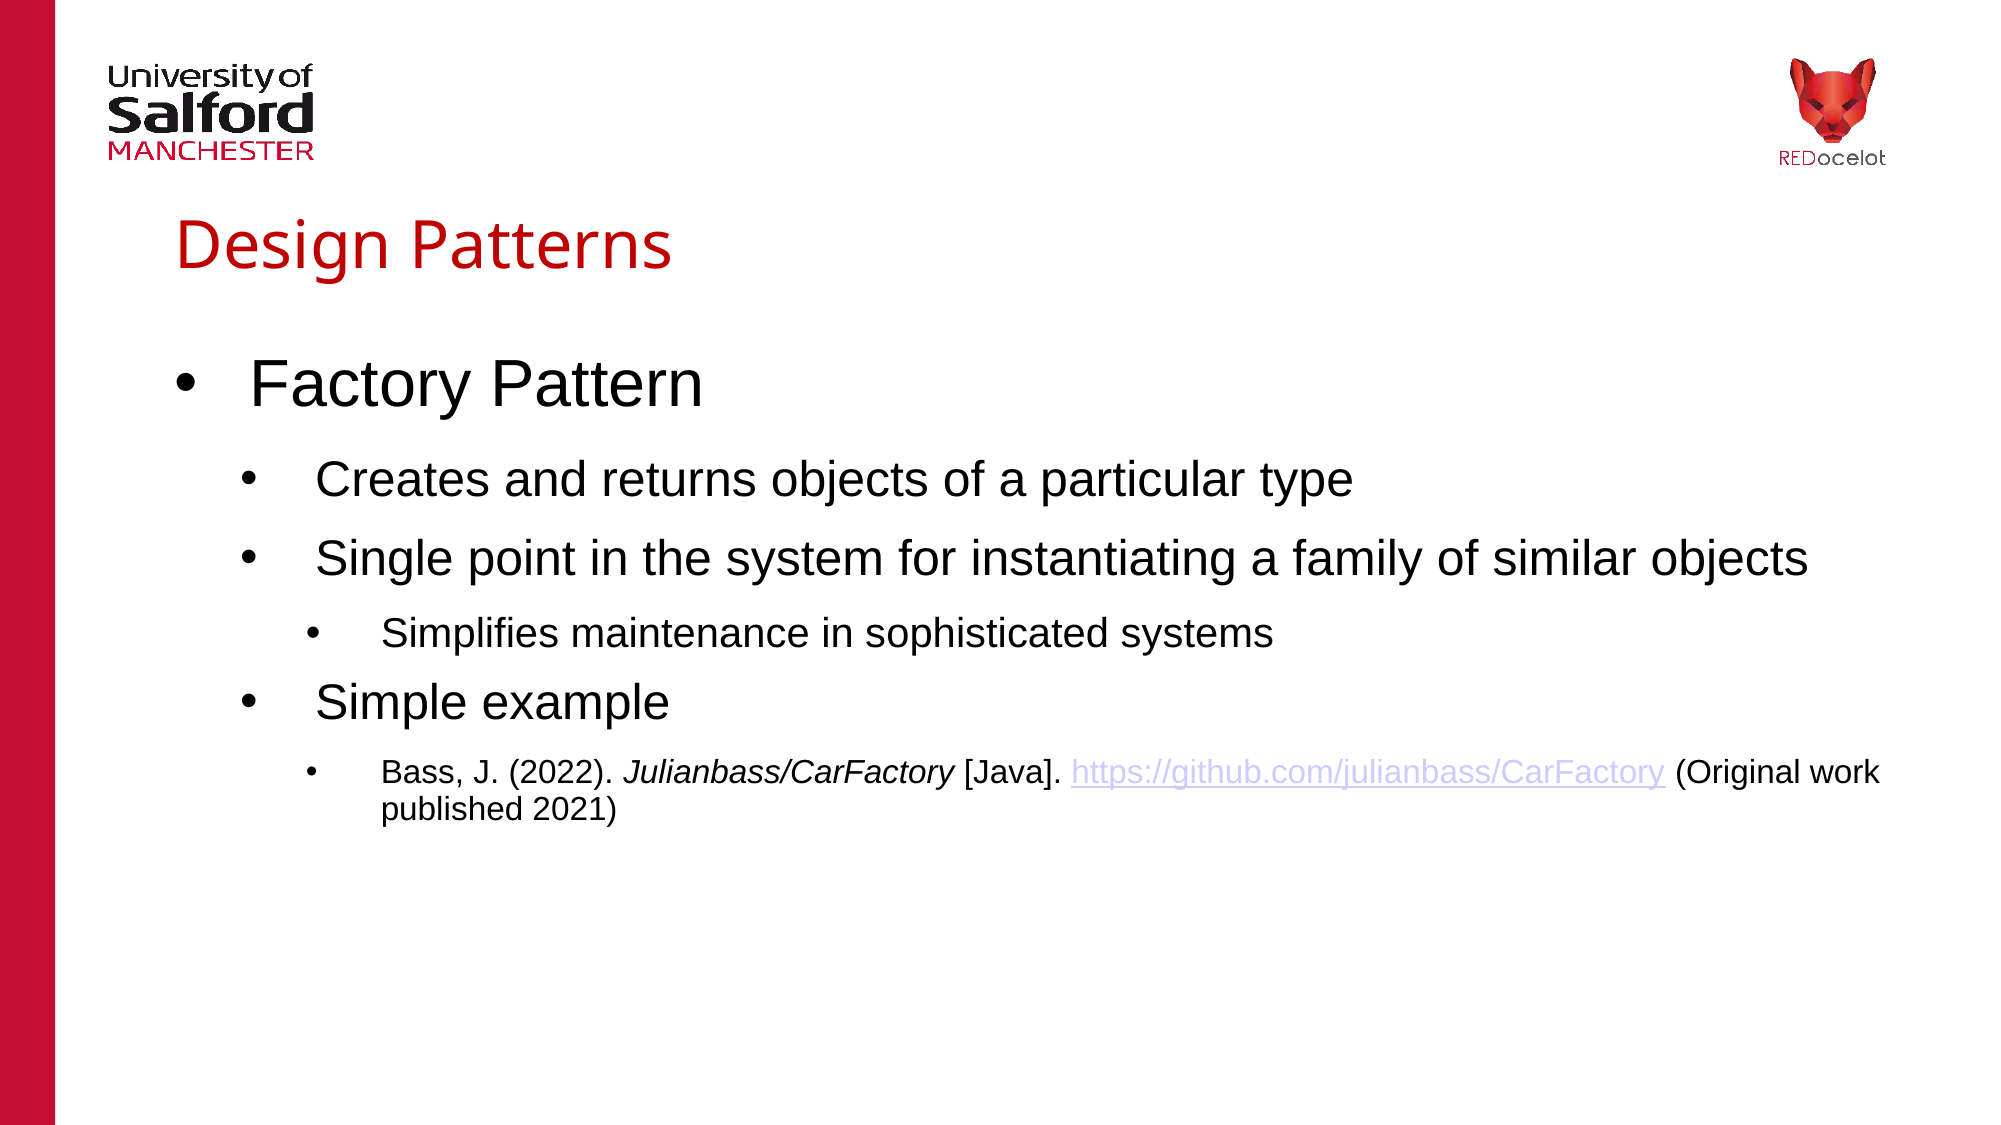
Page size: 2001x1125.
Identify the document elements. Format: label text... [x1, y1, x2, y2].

title Design Patterns [159, 201, 1899, 310]
picture [60, 27, 362, 196]
list Factory Pattern Creates and returns objects of a particular type Single point in the system for instantiating a family of similar objects Simplifies maintenance in sophisticated systems Simple example Bass, J. (2022). Julianbass/CarFactory [Java]. https://github.com/julianbass/CarFactory (Original work published 2021) [159, 340, 1899, 1004]
picture [1766, 43, 1899, 180]
